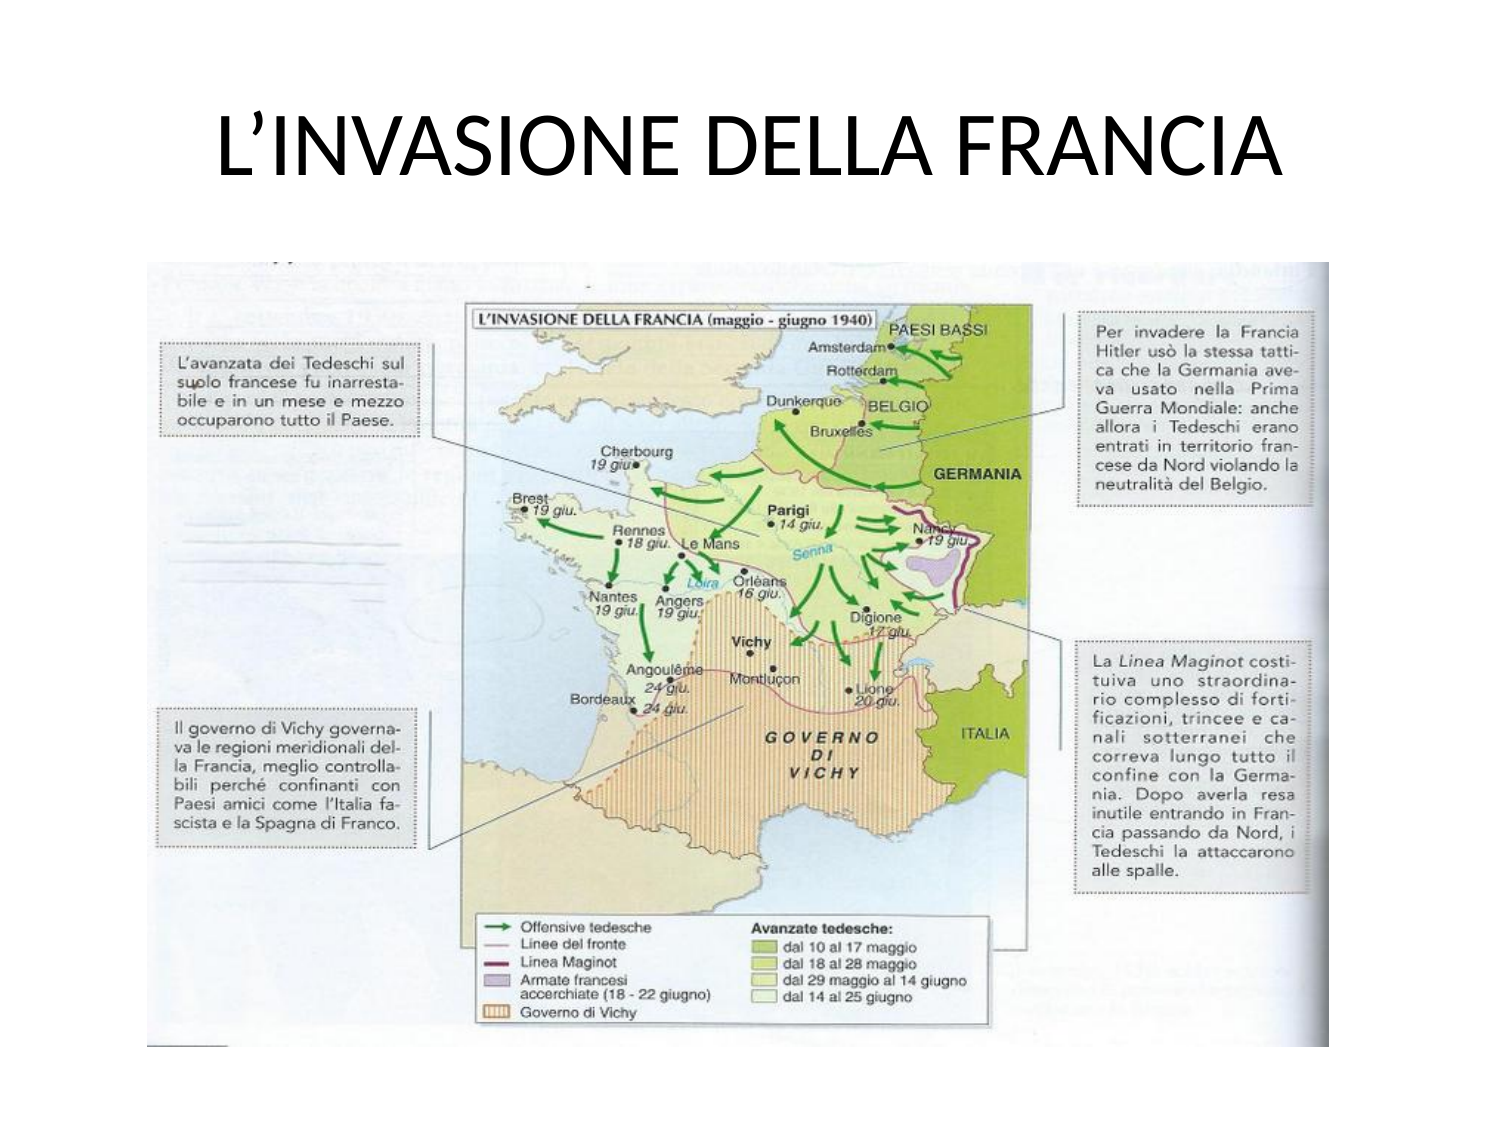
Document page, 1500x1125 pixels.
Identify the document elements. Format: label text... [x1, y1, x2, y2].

title L’INVASIONE DELLA FRANCIA [75, 45, 1425, 233]
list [147, 262, 1329, 1048]
